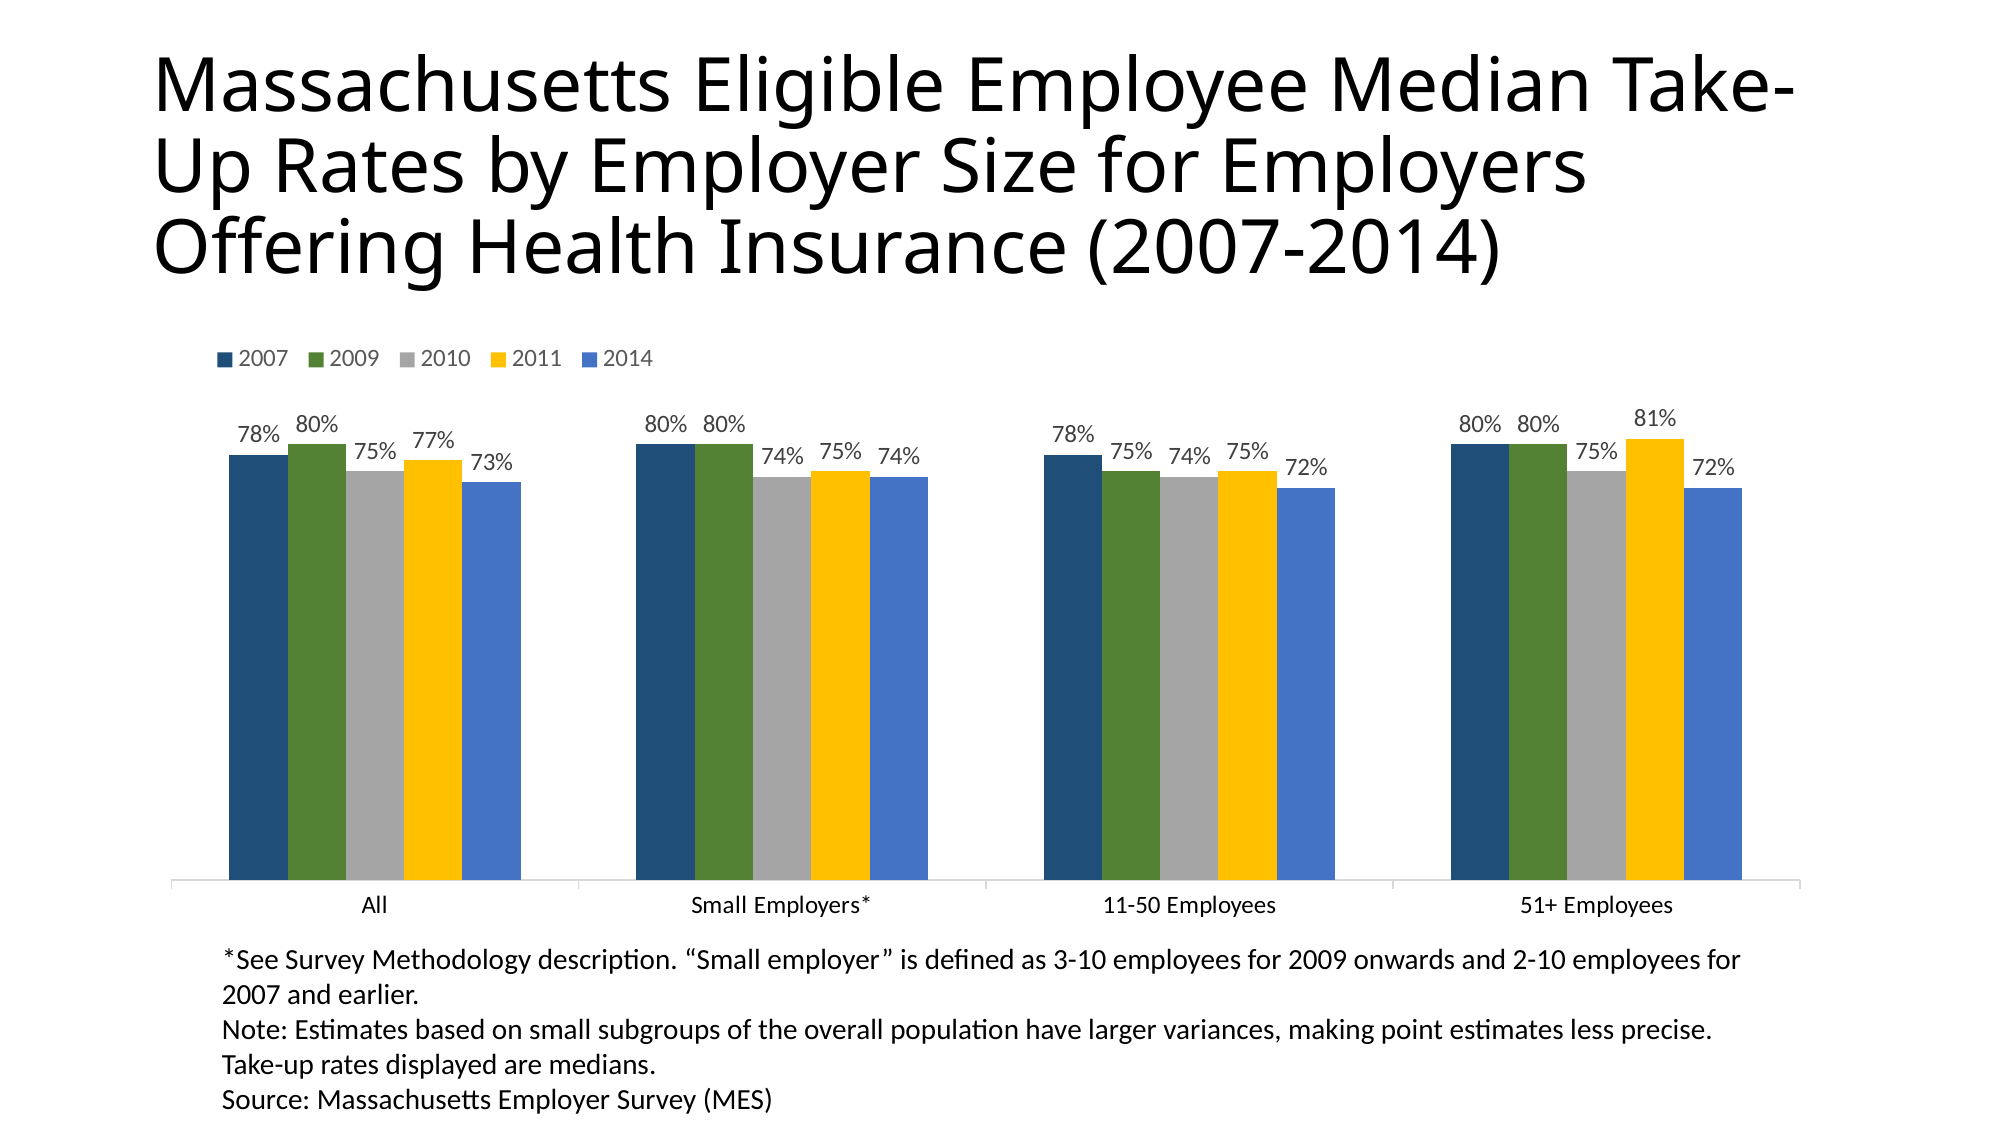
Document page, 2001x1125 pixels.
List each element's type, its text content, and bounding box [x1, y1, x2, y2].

chart [137, 274, 1835, 934]
text_box *See Survey Methodology description. “Small employer” is defined as 3-10 employees for 2009 onwards and 2-10 employees for 2007 and earlier. Note: Estimates based on small subgroups of the overall population have larger variances, making point estimates less precise. Take-up rates displayed are medians. Source: Massachusetts Employer Survey (MES) [207, 934, 1821, 1123]
title Massachusetts Eligible Employee Median Take-Up Rates by Employer Size for Employers Offering Health Insurance (2007-2014) [137, 59, 1863, 278]
